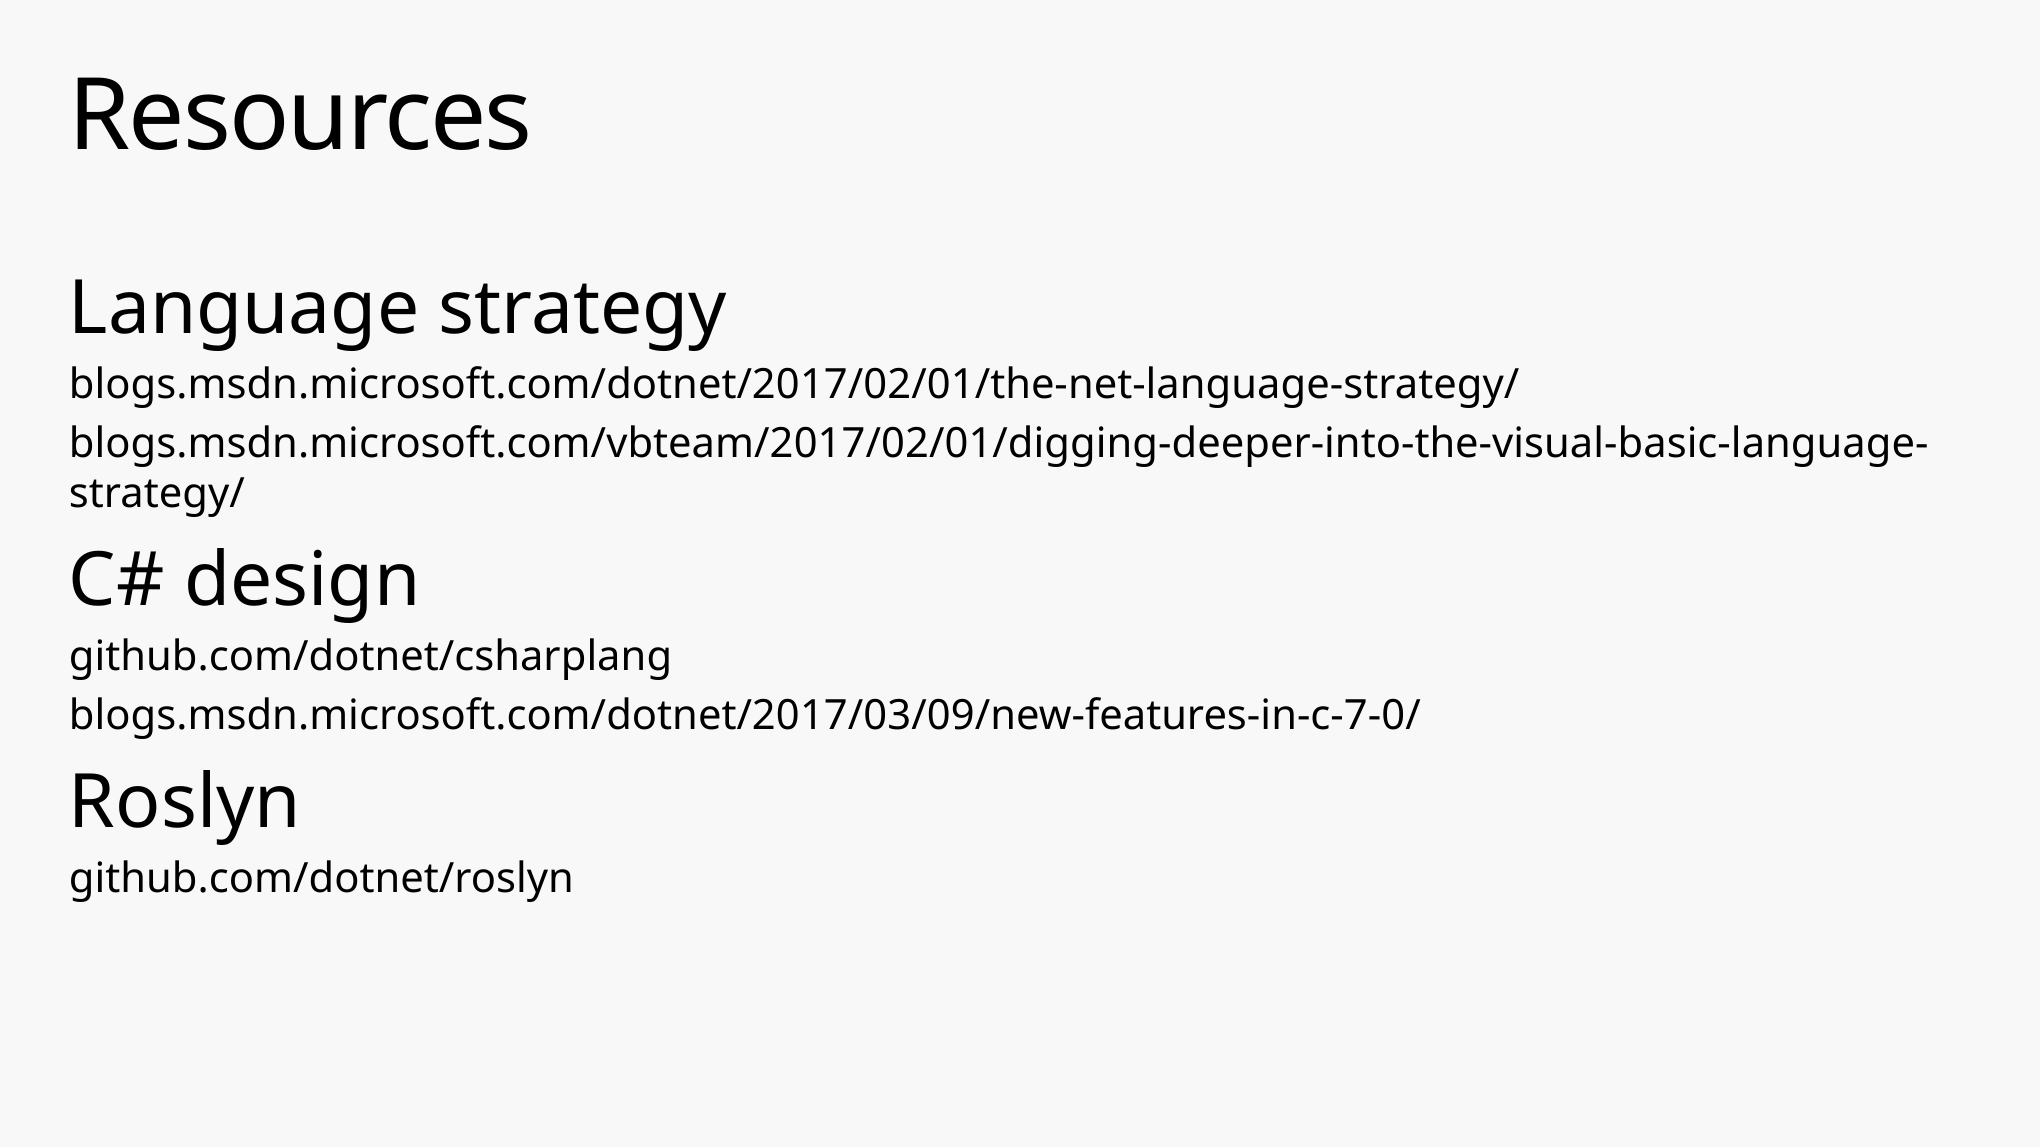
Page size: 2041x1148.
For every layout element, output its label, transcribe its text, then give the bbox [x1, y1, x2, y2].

list Language strategy blogs.msdn.microsoft.com/dotnet/2017/02/01/the-net-language-strategy/ blogs.msdn.microsoft.com/vbteam/2017/02/01/digging-deeper-into-the-visual-basic-language-strategy/ C# design github.com/dotnet/csharplang blogs.msdn.microsoft.com/dotnet/2017/03/09/new-features-in-c-7-0/ Roslyn github.com/dotnet/roslyn [45, 244, 1996, 887]
title Resources [45, 48, 1996, 199]
